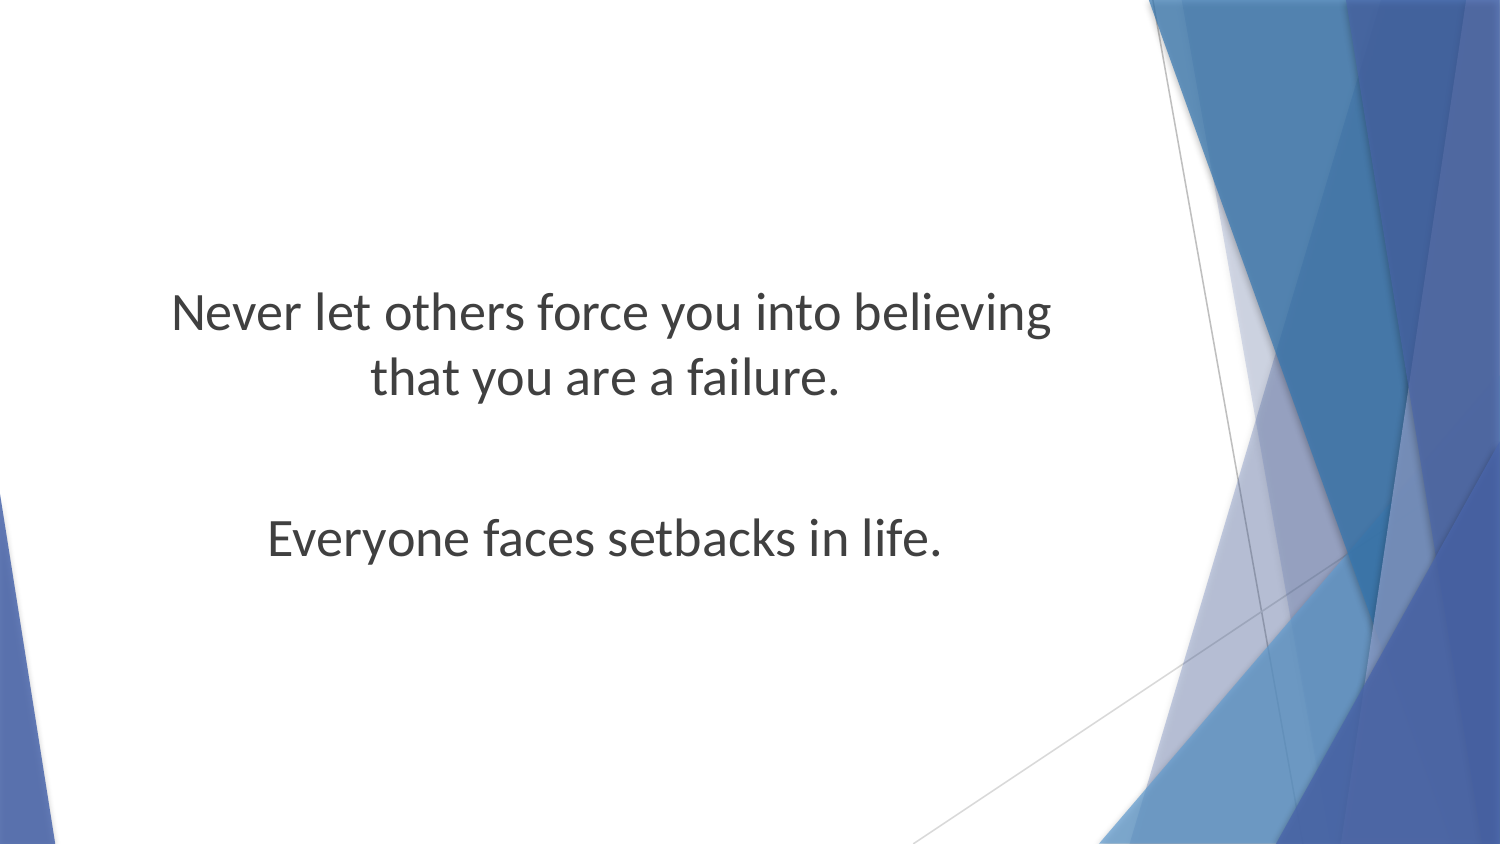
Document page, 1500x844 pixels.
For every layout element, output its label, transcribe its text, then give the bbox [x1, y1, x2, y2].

list Never let others force you into believing that you are a failure. Everyone faces setbacks in life. [83, 268, 1141, 765]
